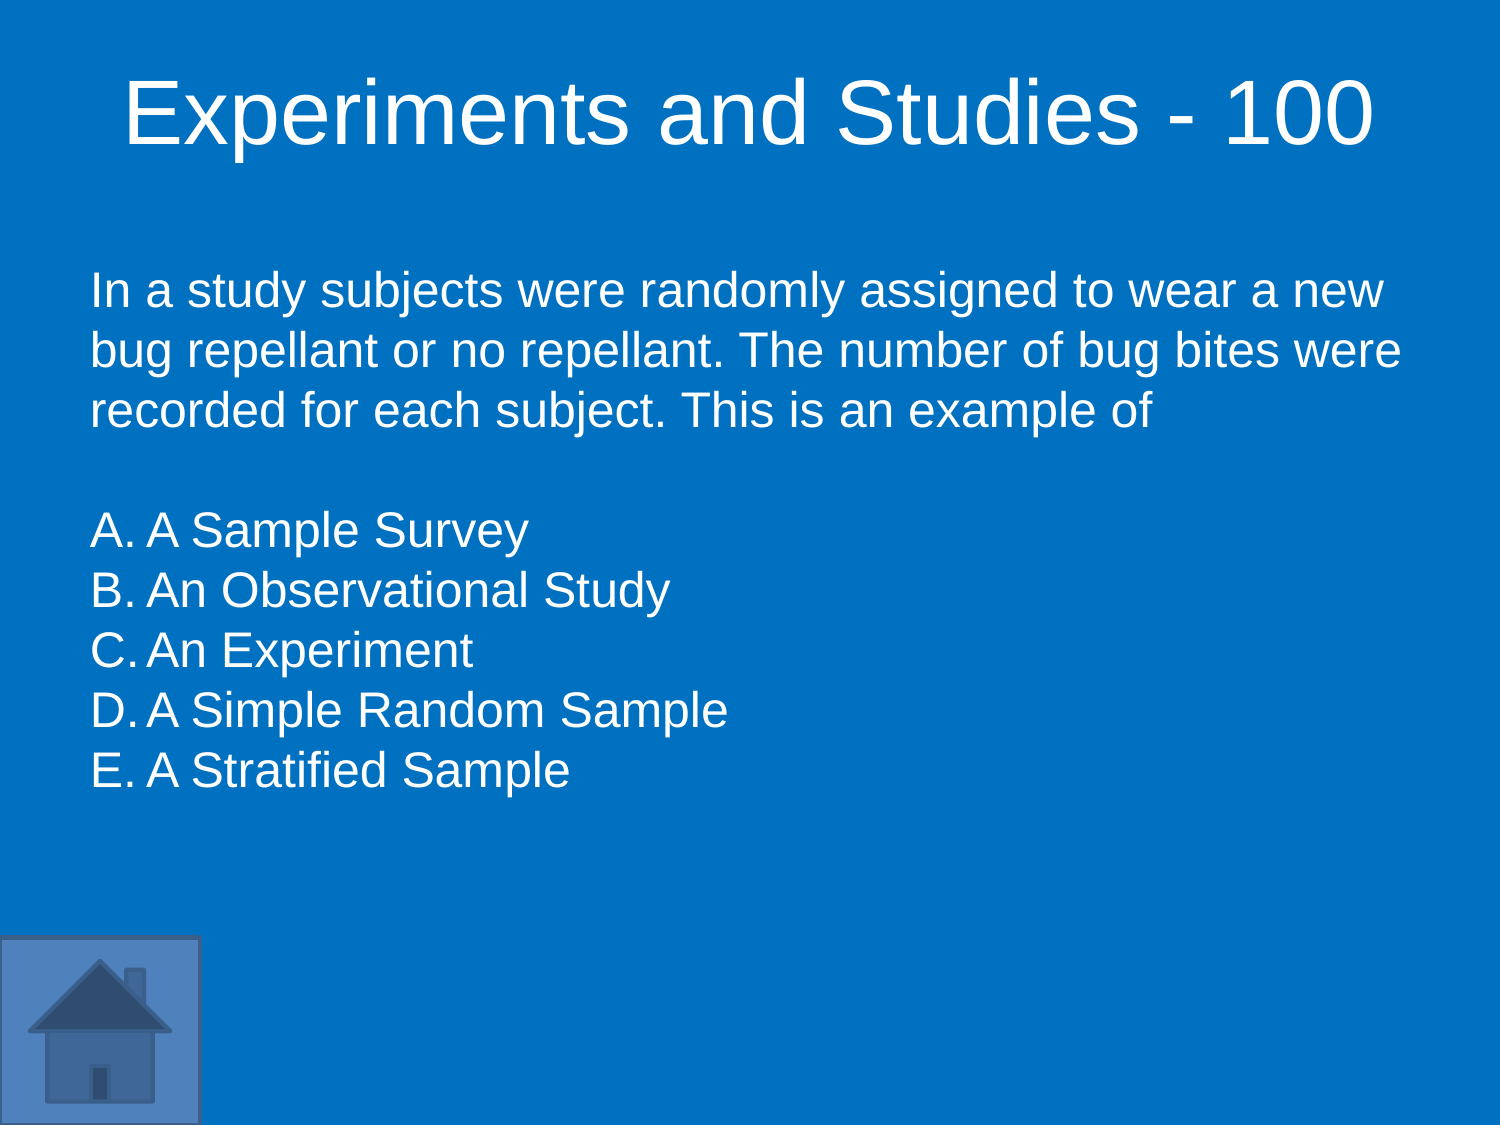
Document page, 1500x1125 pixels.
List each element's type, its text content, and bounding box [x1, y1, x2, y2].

text_box In a study subjects were randomly assigned to wear a new bug repellant or no repellant. The number of bug bites were recorded for each subject. This is an example of A Sample Survey An Observational Study An Experiment A Simple Random Sample A Stratified Sample [74, 249, 1425, 1088]
text_box [0, 935, 202, 1125]
text_box Experiments and Studies - 100 [74, 45, 1425, 233]
